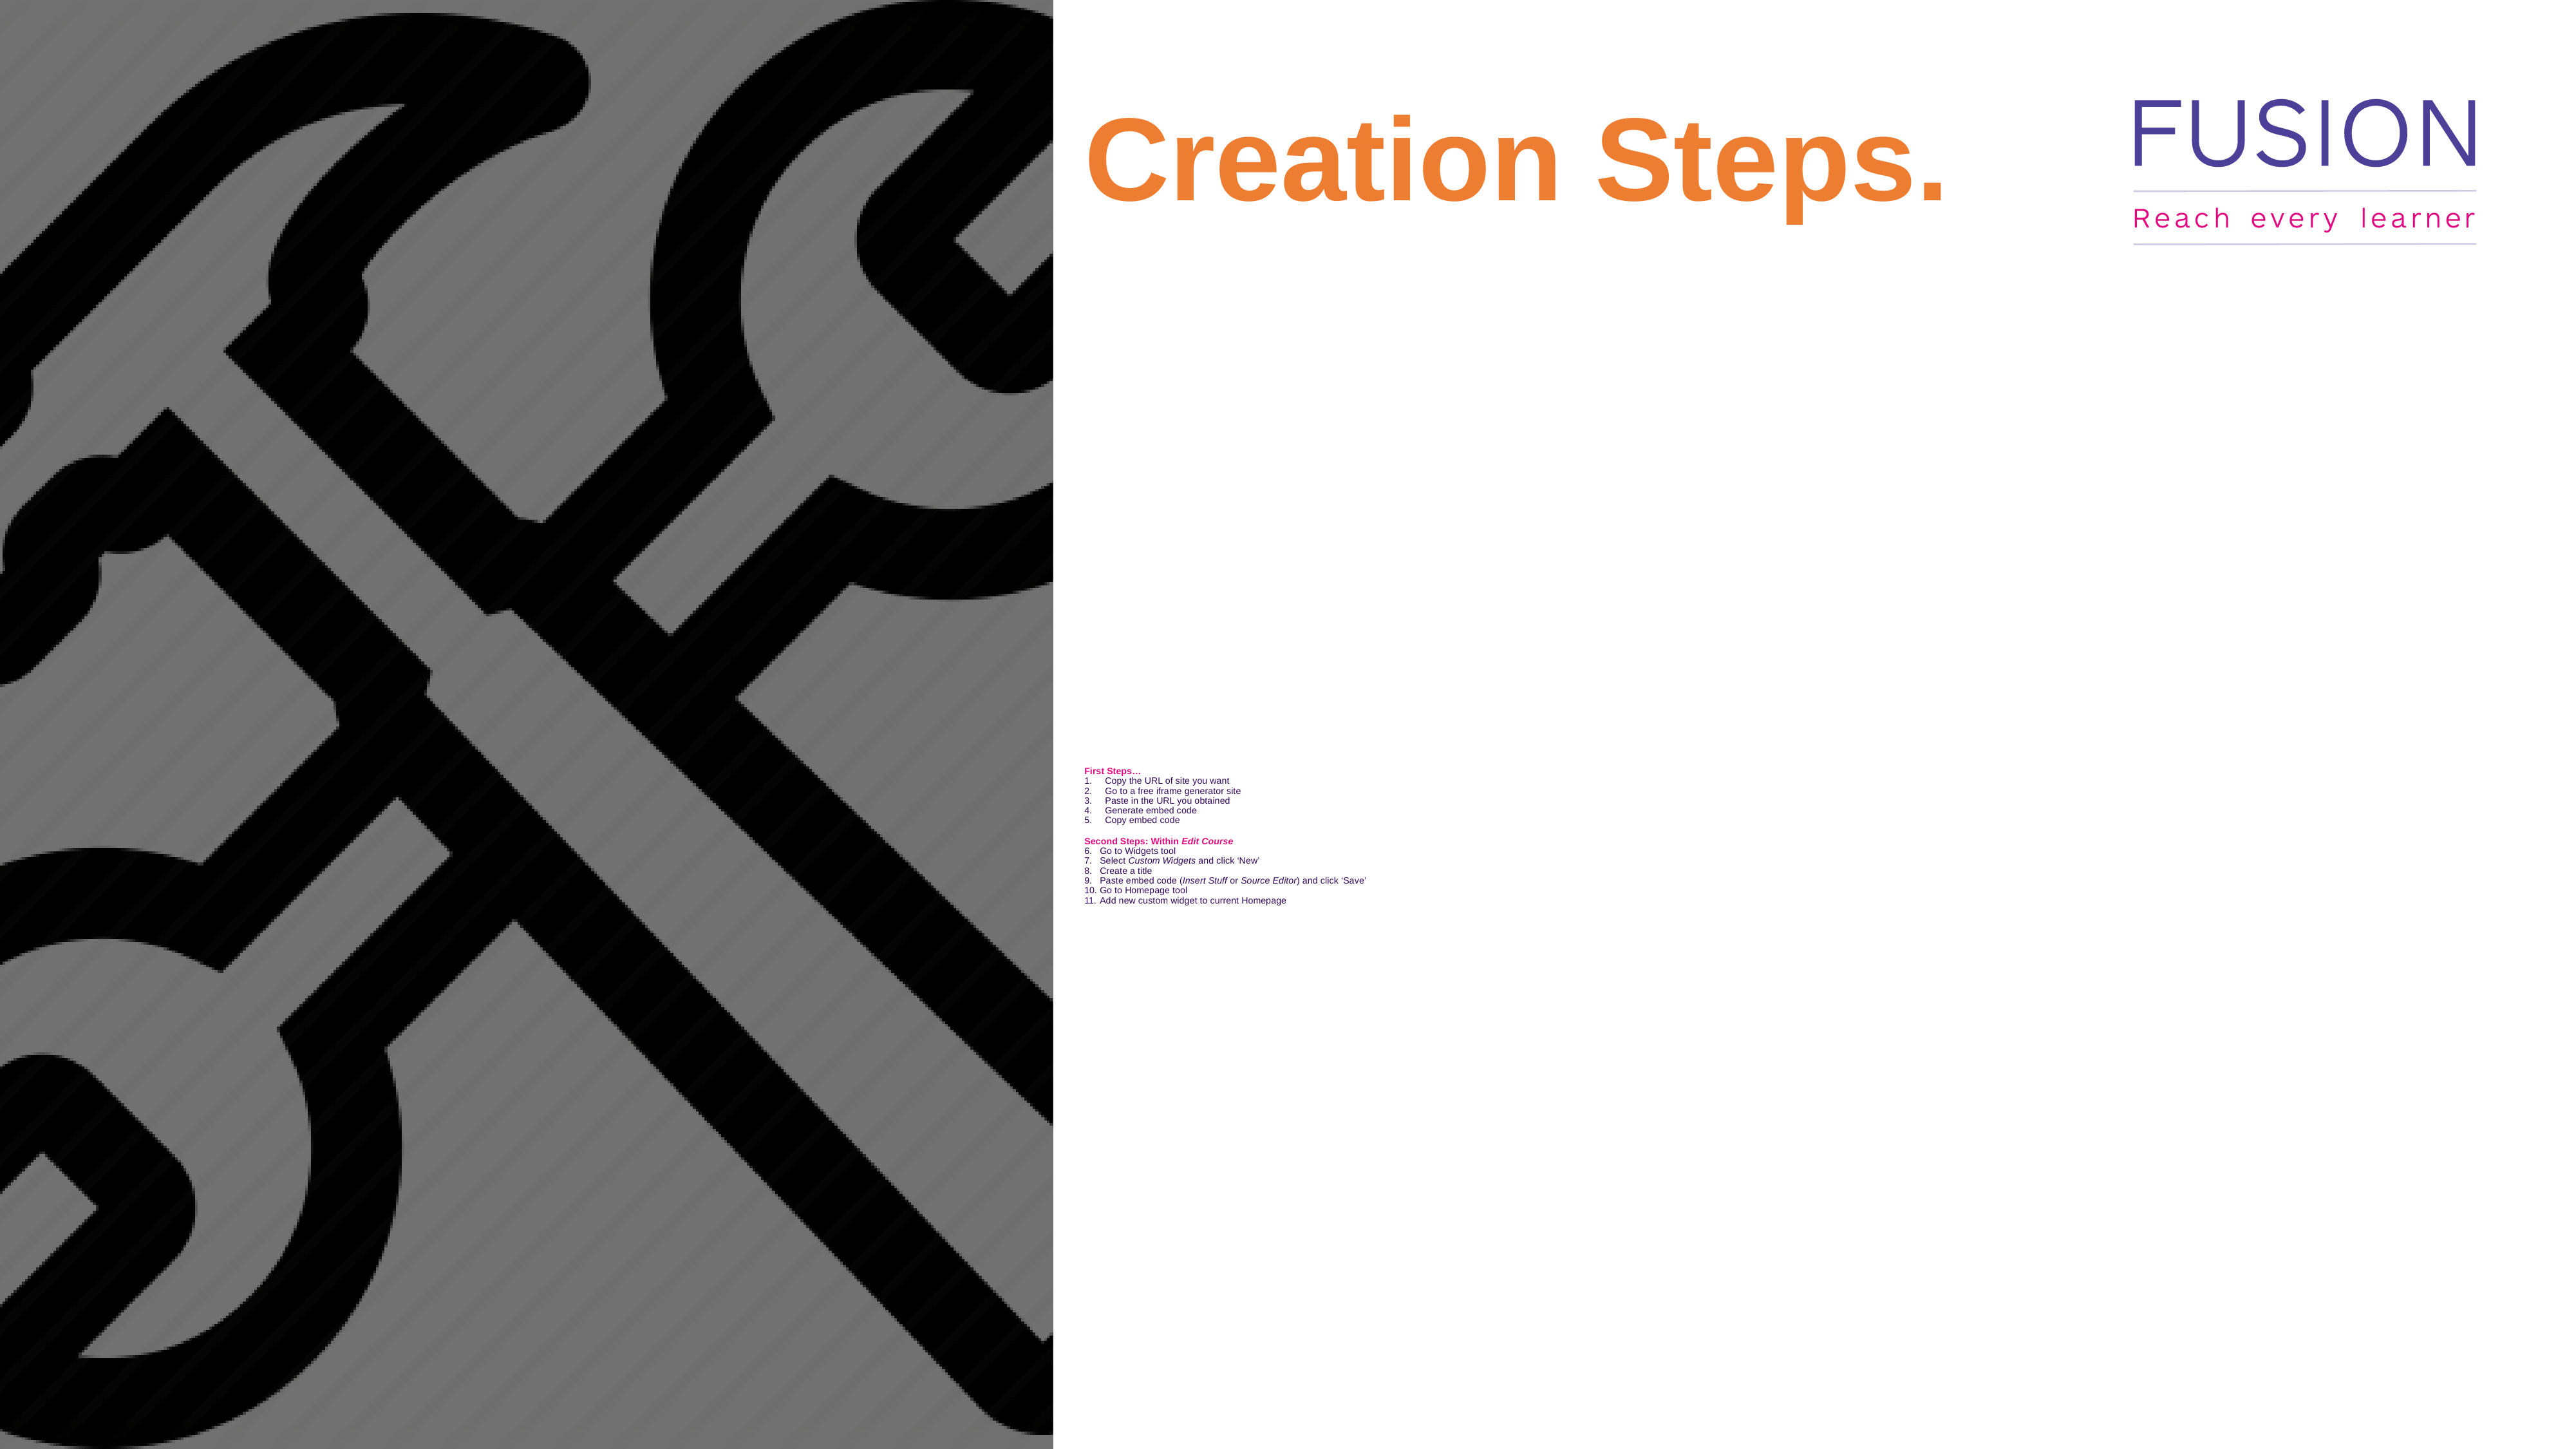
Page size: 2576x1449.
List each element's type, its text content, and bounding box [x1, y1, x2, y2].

list First Steps… Copy the URL of site you want Go to a free iframe generator site Paste in the URL you obtained Generate embed code Copy embed code Second Steps: Within Edit Course Go to Widgets tool Select Custom Widgets and click ‘New’ Create a title Paste embed code (Insert Stuff or Source Editor) and click ‘Save’ Go to Homepage tool Add new custom widget to current Homepage [1075, 761, 2262, 913]
title Creation Steps. [1075, 22, 2526, 303]
picture [0, 0, 2576, 1449]
